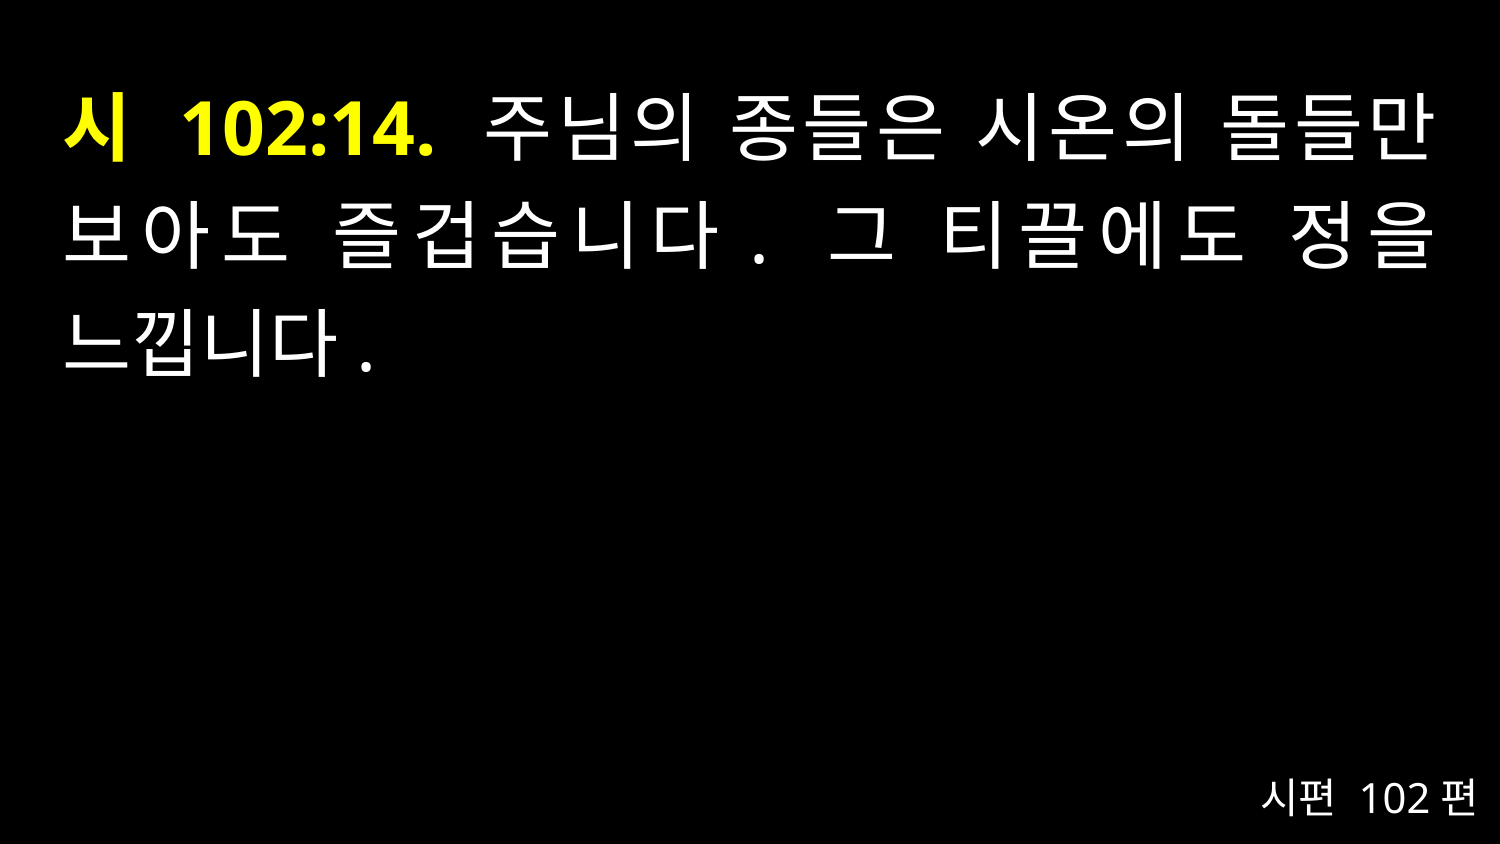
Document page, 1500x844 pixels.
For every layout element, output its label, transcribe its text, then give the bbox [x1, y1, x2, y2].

title 시 102:14. 주님의 종들은 시온의 돌들만 보아도 즐겁습니다. 그 티끌에도 정을 느낍니다. [0, 0, 1500, 844]
subtitle 시편 102편 [916, 770, 1500, 844]
